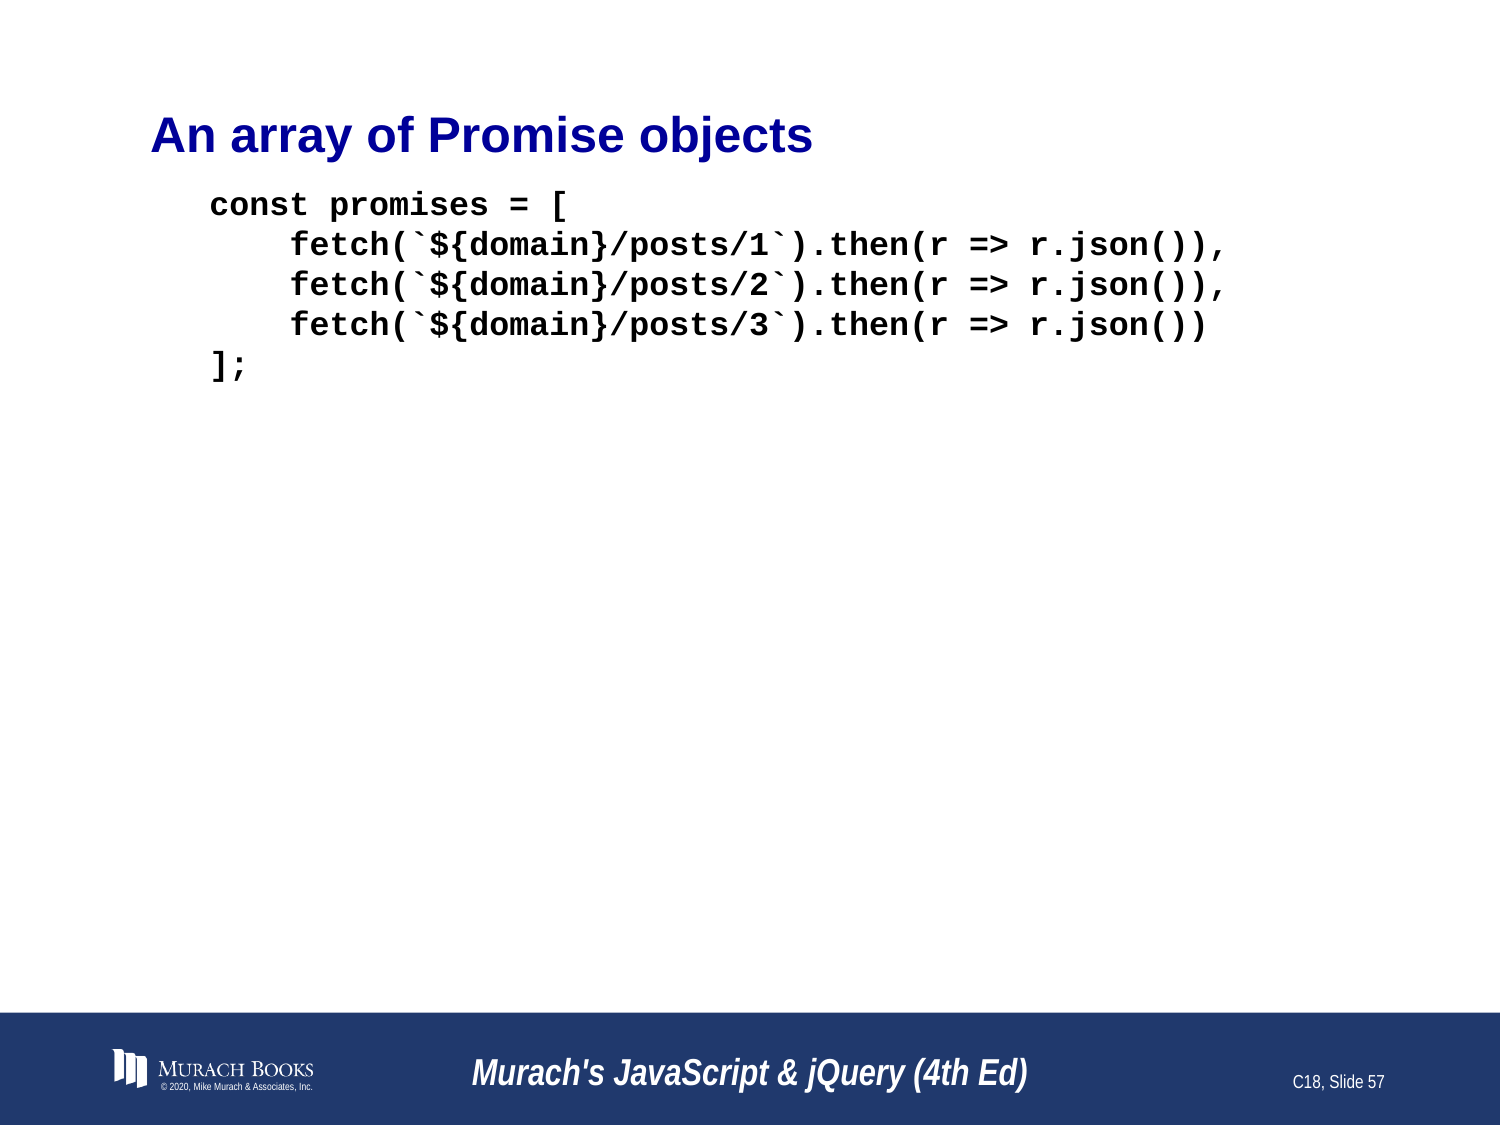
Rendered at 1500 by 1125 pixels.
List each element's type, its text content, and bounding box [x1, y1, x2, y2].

title An array of Promise objects [150, 102, 1350, 164]
list const promises = [ fetch(`${domain}/posts/1`).then(r => r.json()), fetch(`${domain}/posts/2`).then(r => r.json()), fetch(`${domain}/posts/3`).then(r => r.json()) ]; [137, 174, 1350, 975]
slide_number Murach's JavaScript & jQuery (4th Ed) [463, 1025, 1050, 1100]
slide_number C18, Slide 57 [1087, 1025, 1400, 1100]
footer © 2020, Mike Murach & Associates, Inc. [12, 1025, 463, 1100]
